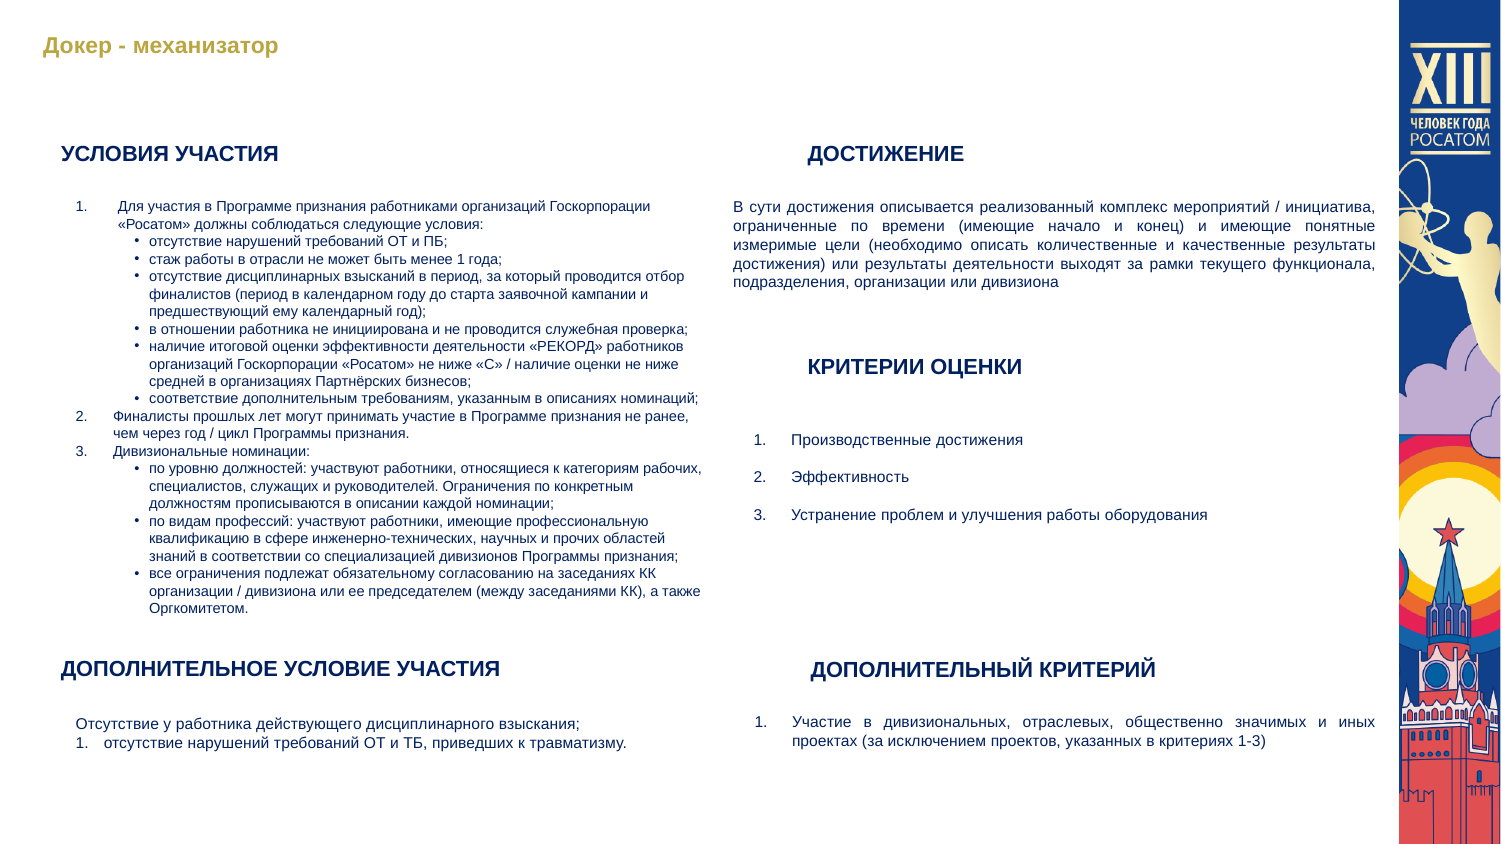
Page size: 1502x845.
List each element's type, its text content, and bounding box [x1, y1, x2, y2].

text_box ДОСТИЖЕНИЕ [807, 126, 1158, 168]
text_box Производственные достижения Эффективность Устранение проблем и улучшения работы оборудования [738, 422, 1390, 531]
picture [0, 0, 1501, 844]
text_box КРИТЕРИИ ОЦЕНКИ [807, 339, 1158, 381]
text_box ДОПОЛНИТЕЛЬНОЕ УСЛОВИЕ УЧАСТИЯ [60, 641, 652, 684]
text_box УСЛОВИЯ УЧАСТИЯ [60, 126, 411, 169]
text_box Отсутствие у работника действующего дисциплинарного взыскания; отсутствие нарушений требований ОТ и ТБ, приведших к травматизму. [60, 706, 719, 759]
text_box В сути достижения описывается реализованный комплекс мероприятий / инициатива, ограниченные по времени (имеющие начало и конец) и имеющие понятные измеримые цели (необходимо описать количественные и качественные результаты достижения) или результаты деятельности выходят за рамки текущего функционала, подразделения, организации или дивизиона [718, 189, 1391, 299]
text_box Докер - механизатор [28, 23, 1402, 66]
text_box Участие в дивизиональных, отраслевых, общественно значимых и иных проектах (за исключением проектов, указанных в критериях 1-3) [739, 704, 1391, 795]
text_box ДОПОЛНИТЕЛЬНЫЙ КРИТЕРИЙ [810, 642, 1303, 701]
text_box Для участия в Программе признания работниками организаций Госкорпорации «Росатом» должны соблюдаться следующие условия: отсутствие нарушений требований ОТ и ПБ; стаж работы в отрасли не может быть менее 1 года; отсутствие дисциплинарных взысканий в период, за который проводится отбор финалистов (период в календарном году до старта заявочной кампании и предшествующий ему календарный год); в отношении работника не инициирована и не проводится служебная проверка; наличие итоговой оценки эффективности деятельности «РЕКОРД» работников организаций Госкорпорации «Росатом» не ниже «С» / наличие оценки не ниже средней в организациях Партнёрских бизнесов; соответствие дополнительным требованиям, указанным в описаниях номинаций; Финалисты прошлых лет могут принимать участие в Программе признания не ранее, чем через год / цикл Программы признания. Дивизиональные номинации: по уровню должностей: участвуют работники, относящиеся к категориям рабочих, специалистов, служащих и руководителей. Ограничения по конкретным должностям прописываются в описании каждой номинации; по видам профессий: участвуют работники, имеющие профессиональную квалификацию в сфере инженерно-технических, научных и прочих областей знаний в соответствии со специализацией дивизионов Программы признания; все ограничения подлежат обязательному согласованию на заседаниях КК организации / дивизиона или ее председателем (между заседаниями КК), а также Оргкомитетом. [60, 189, 727, 625]
